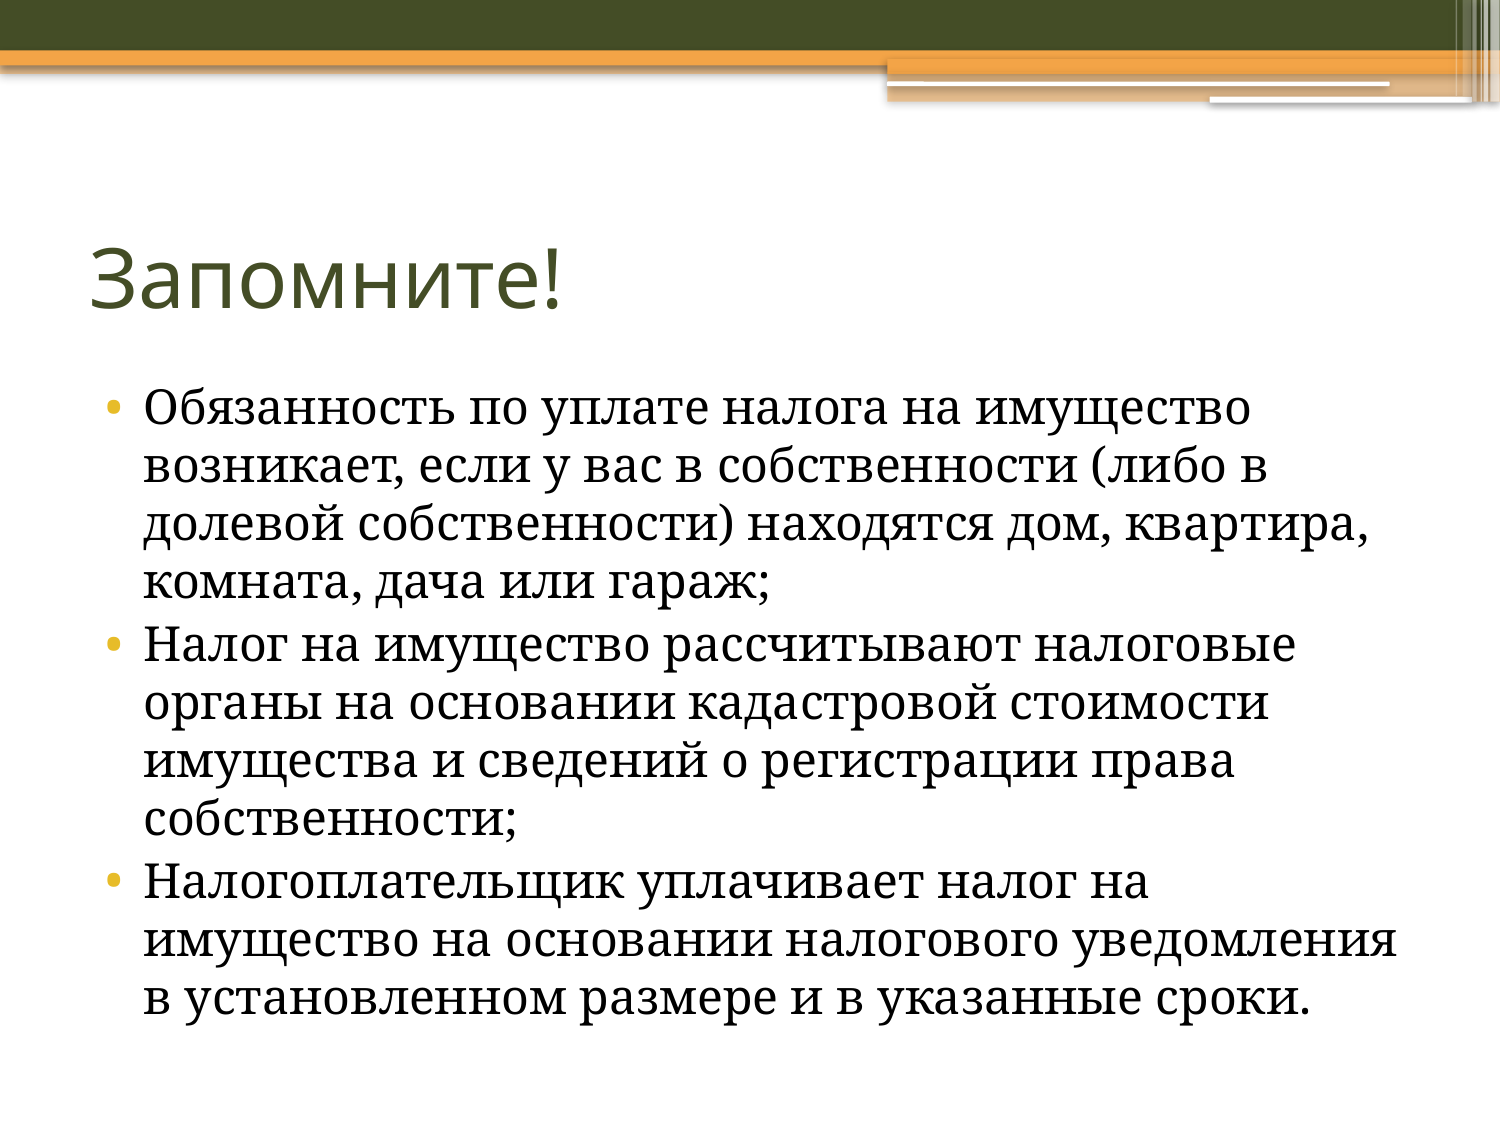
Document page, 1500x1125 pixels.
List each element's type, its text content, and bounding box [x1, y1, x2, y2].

title Запомните! [75, 187, 1425, 363]
list Обязанность по уплате налога на имущество возникает, если у вас в собственности (либо в долевой собственности) находятся дом, квартира, комната, дача или гараж; Налог на имущество рассчитывают налоговые органы на основании кадастровой стоимости имущества и сведений о регистрации права собственности; Налогоплательщик уплачивает налог на имущество на основании налогового уведомления в установленном размере и в указанные сроки. [75, 368, 1425, 1079]
